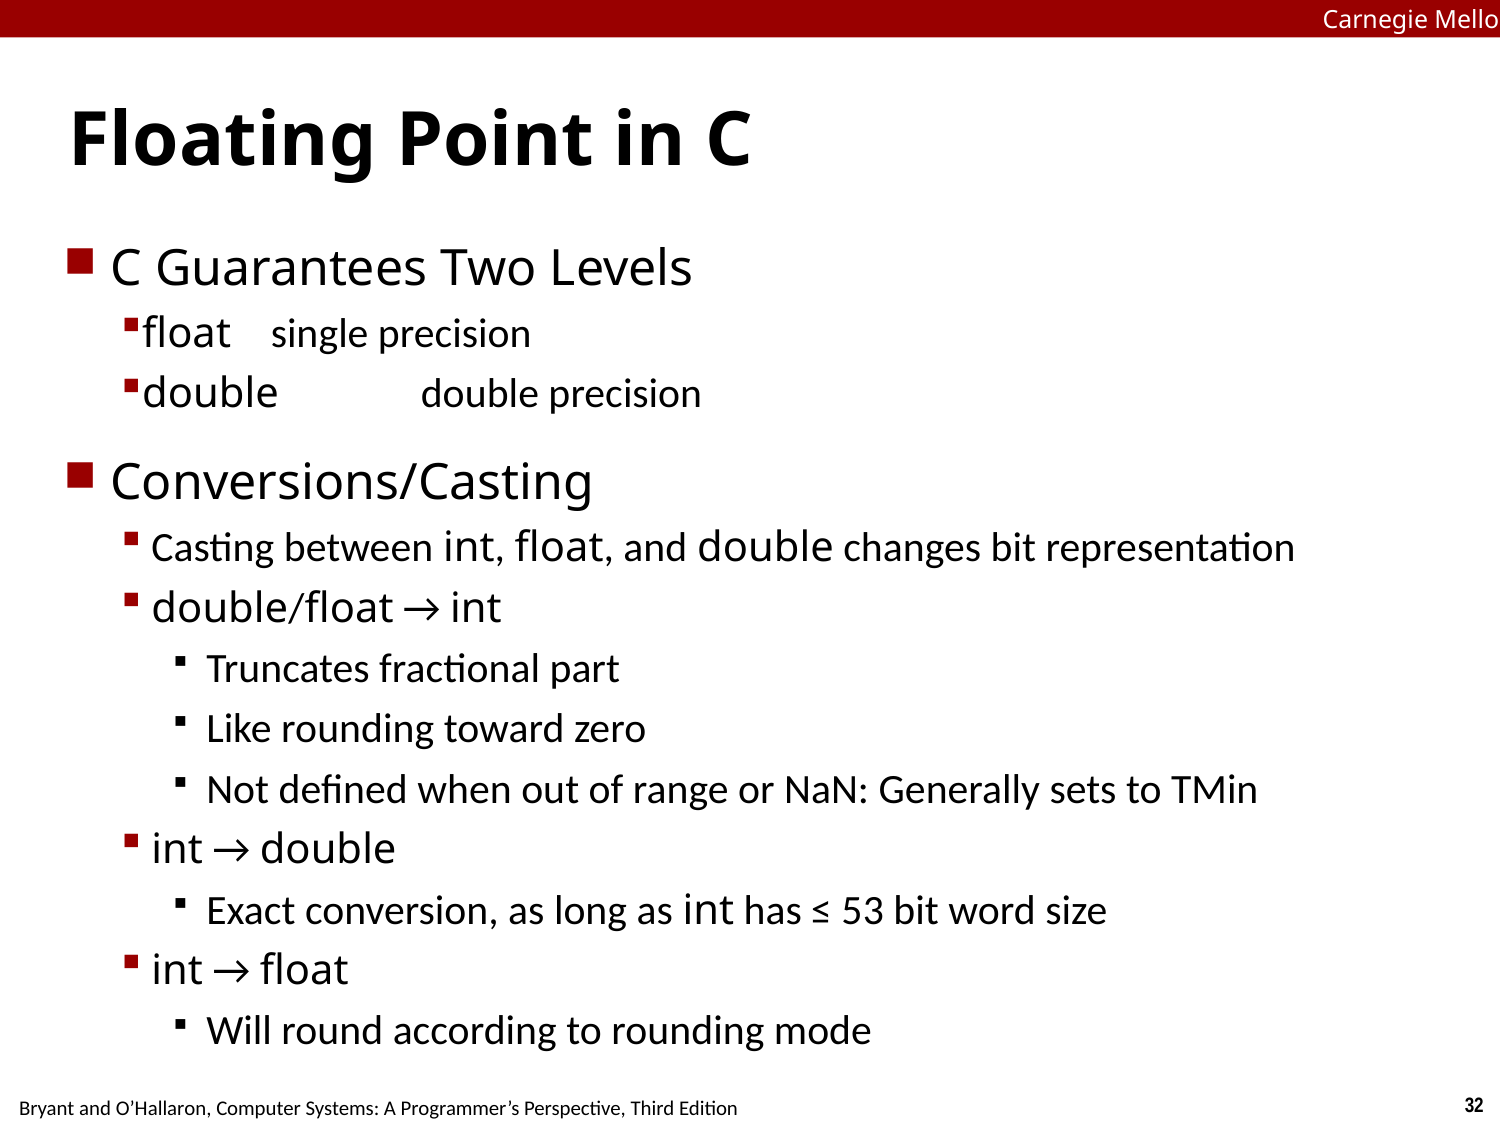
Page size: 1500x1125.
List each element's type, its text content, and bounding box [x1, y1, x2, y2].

list C Guarantees Two Levels float single precision double double precision Conversions/Casting Casting between int, float, and double changes bit representation double/float → int Truncates fractional part Like rounding toward zero Not defined when out of range or NaN: Generally sets to TMin int → double Exact conversion, as long as int has ≤ 53 bit word size int → float Will round according to rounding mode [62, 228, 1438, 1122]
title Floating Point in C [62, 41, 1438, 228]
text_box Carnegie Mellon [1322, 3, 1500, 33]
text_box [0, 0, 1500, 38]
